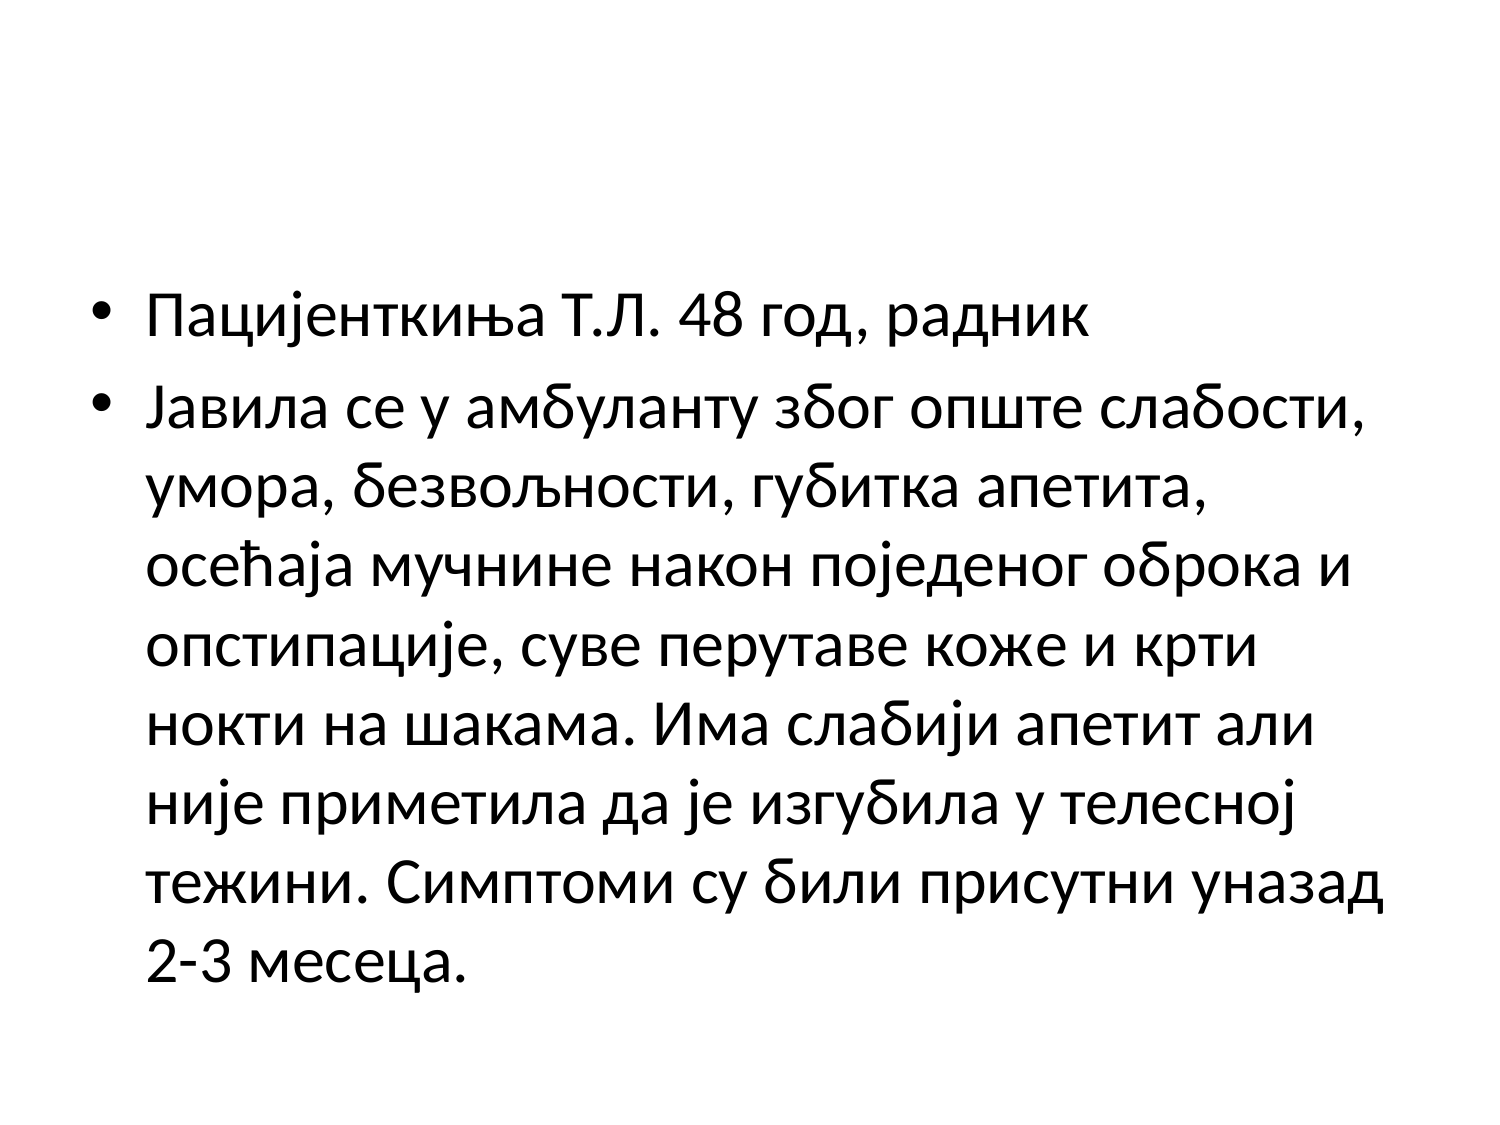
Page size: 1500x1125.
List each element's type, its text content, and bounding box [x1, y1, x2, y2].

list Пацијенткиња Т.Л. 48 год, радник Јавила се у амбуланту због опште слабости, умора, безвољности, губитка апетита, осећаја мучнине након поједеног оброка и опстипације, суве перутаве кожe и крти нокти на шакама. Има слабији апетит али није приметила да је изгубила у телесној тежини. Симптоми су били присутни уназад 2-3 месеца. [75, 262, 1425, 1005]
